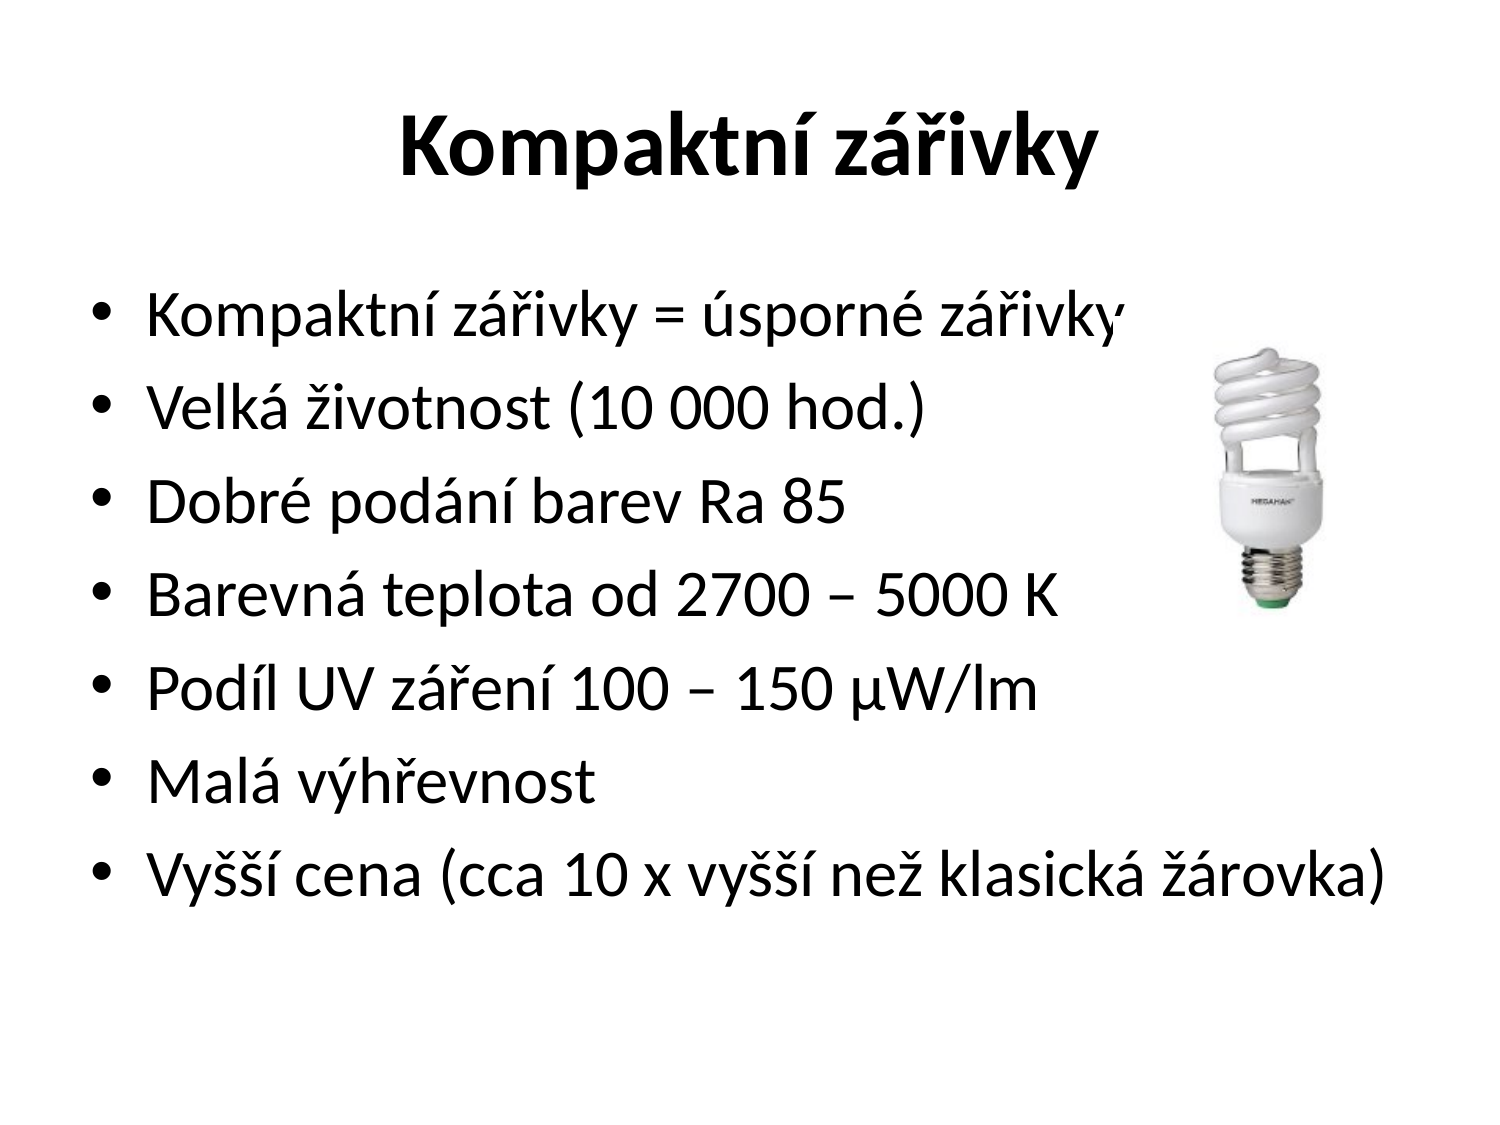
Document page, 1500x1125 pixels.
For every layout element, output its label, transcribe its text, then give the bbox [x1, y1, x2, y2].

title Kompaktní zářivky [75, 45, 1425, 233]
list Kompaktní zářivky = úsporné zářivky Velká životnost (10 000 hod.) Dobré podání barev Ra 85 Barevná teplota od 2700 – 5000 K Podíl UV záření 100 – 150 µW/lm Malá výhřevnost Vyšší cena (cca 10 x vyšší než klasická žárovka) [75, 262, 1425, 1005]
picture [1112, 316, 1422, 630]
